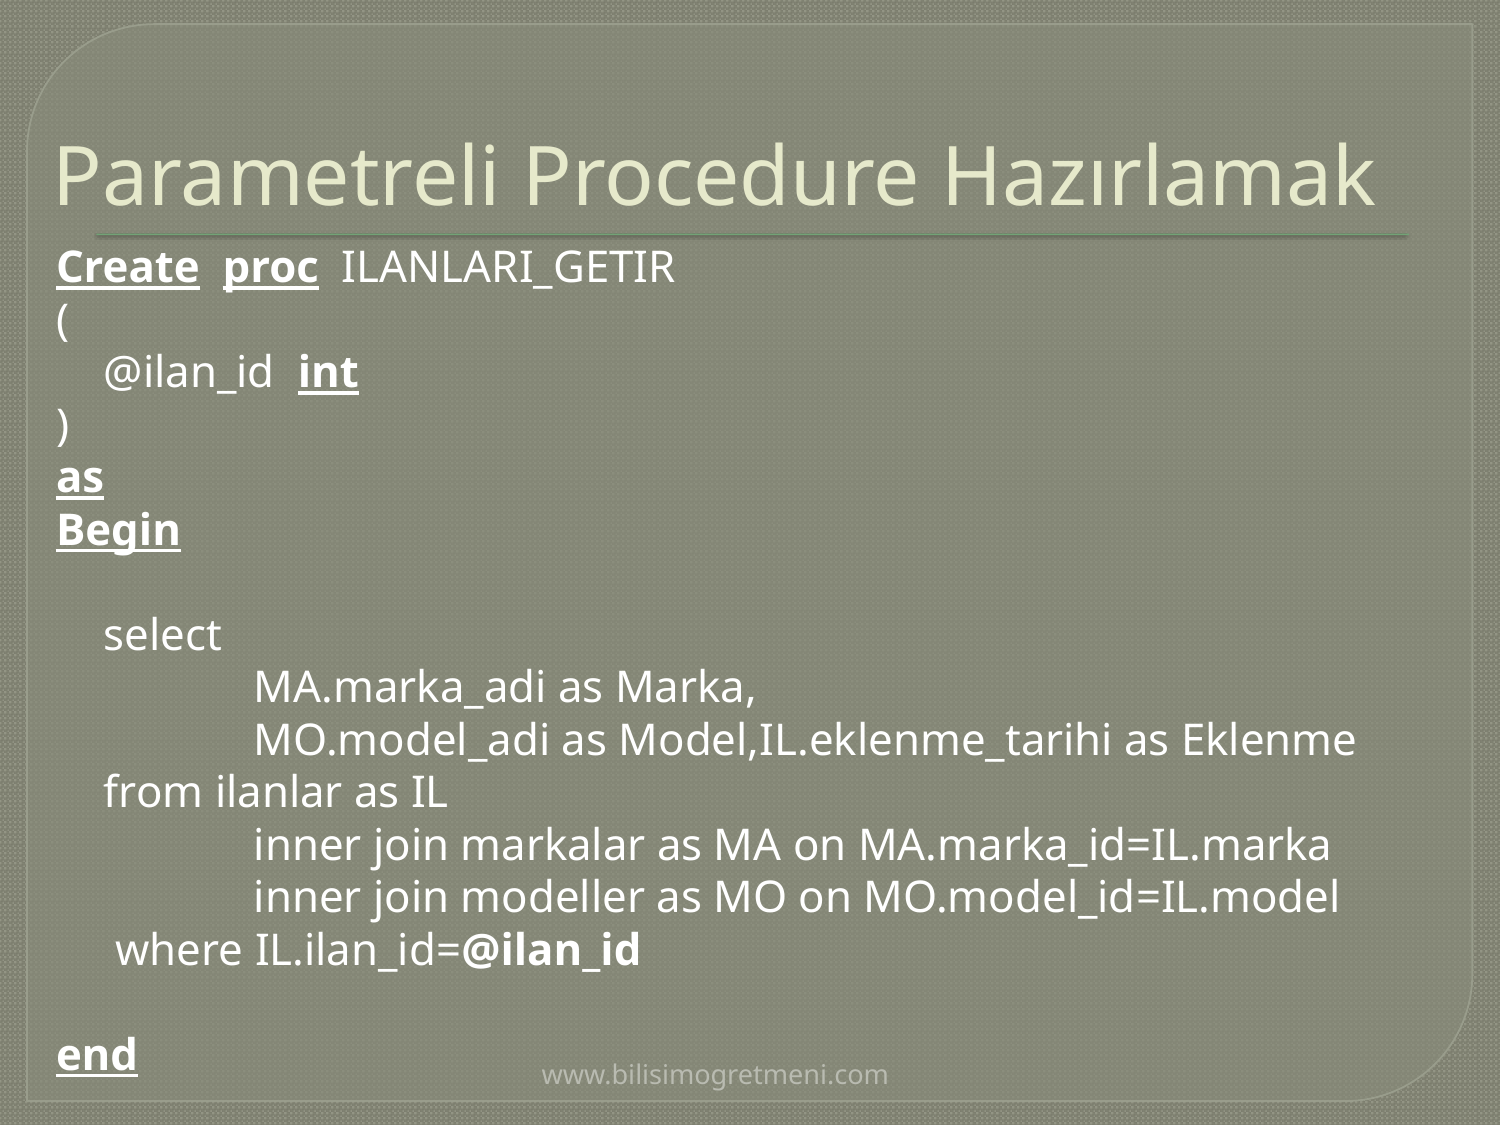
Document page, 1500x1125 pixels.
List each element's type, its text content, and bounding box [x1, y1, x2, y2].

title Parametreli Procedure Hazırlamak [29, 41, 1414, 230]
footer www.bilisimogretmeni.com [212, 1050, 904, 1095]
list Create proc ILANLARI_GETIR ( @ilan_id int ) as Begin select MA.marka_adi as Marka, MO.model_adi as Model,IL.eklenme_tarihi as Eklenme from ilanlar as IL inner join markalar as MA on MA.marka_id=IL.marka inner join modeller as MO on MO.model_id=IL.model where IL.ilan_id=@ilan_id end [41, 231, 1459, 1094]
